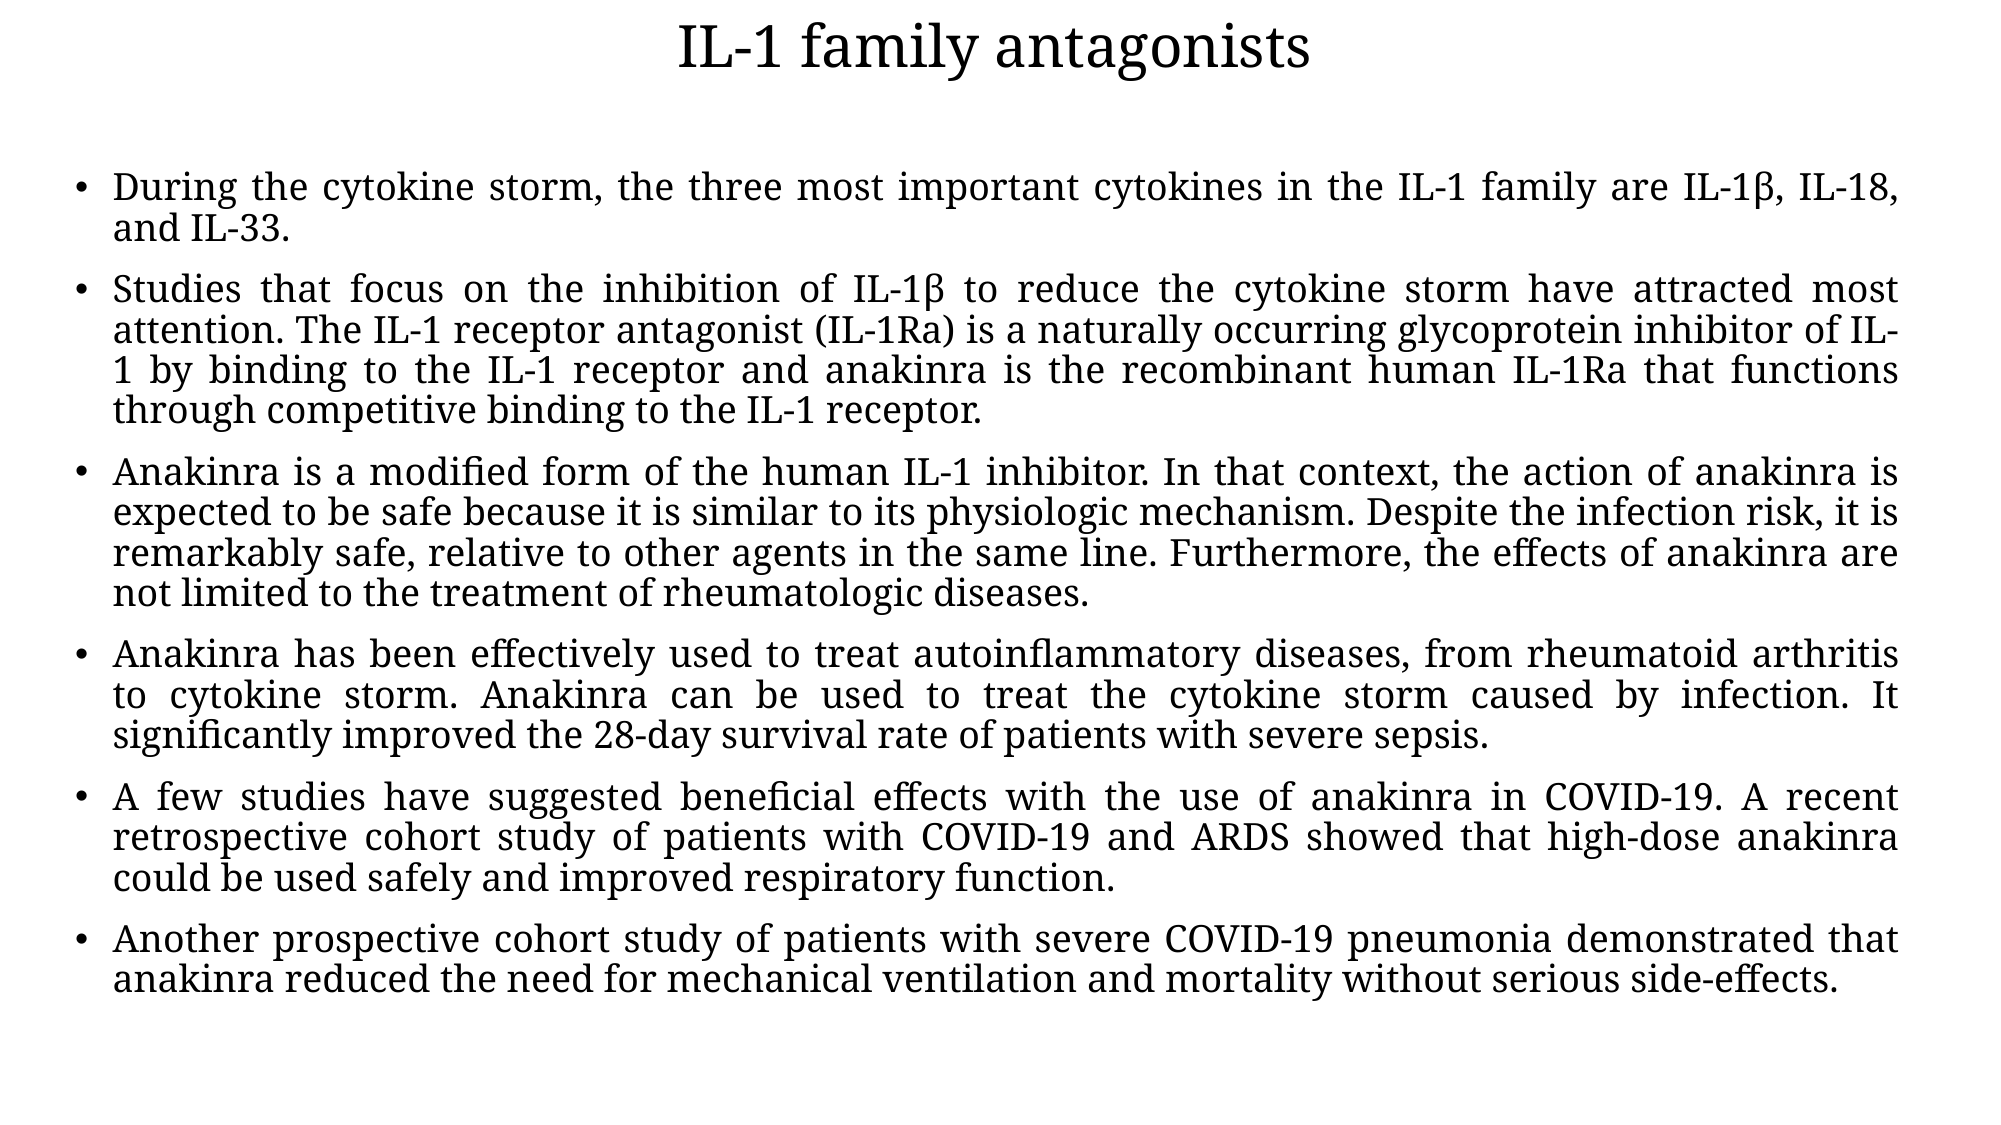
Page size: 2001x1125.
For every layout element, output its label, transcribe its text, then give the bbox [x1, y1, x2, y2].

title IL-1 family antagonists [111, 1, 1879, 96]
list During the cytokine storm, the three most important cytokines in the IL-1 family are IL-1β, IL-18, and IL-33. Studies that focus on the inhibition of IL-1β to reduce the cytokine storm have attracted most attention. The IL-1 receptor antagonist (IL-1Ra) is a naturally occurring glycoprotein inhibitor of IL-1 by binding to the IL-1 receptor and anakinra is the recombinant human IL-1Ra that functions through competitive binding to the IL-1 receptor. Anakinra is a modified form of the human IL-1 inhibitor. In that context, the action of anakinra is expected to be safe because it is similar to its physiologic mechanism. Despite the infection risk, it is remarkably safe, relative to other agents in the same line. Furthermore, the effects of anakinra are not limited to the treatment of rheumatologic diseases. Anakinra has been effectively used to treat autoinflammatory diseases, from rheumatoid arthritis to cytokine storm. Anakinra can be used to treat the cytokine storm caused by infection. It significantly improved the 28-day survival rate of patients with severe sepsis. A few studies have suggested beneficial effects with the use of anakinra in COVID-19. A recent retrospective cohort study of patients with COVID-19 and ARDS showed that high-dose anakinra could be used safely and improved respiratory function. Another prospective cohort study of patients with severe COVID-19 pneumonia demonstrated that anakinra reduced the need for mechanical ventilation and mortality without serious side-effects. [60, 161, 1916, 1096]
